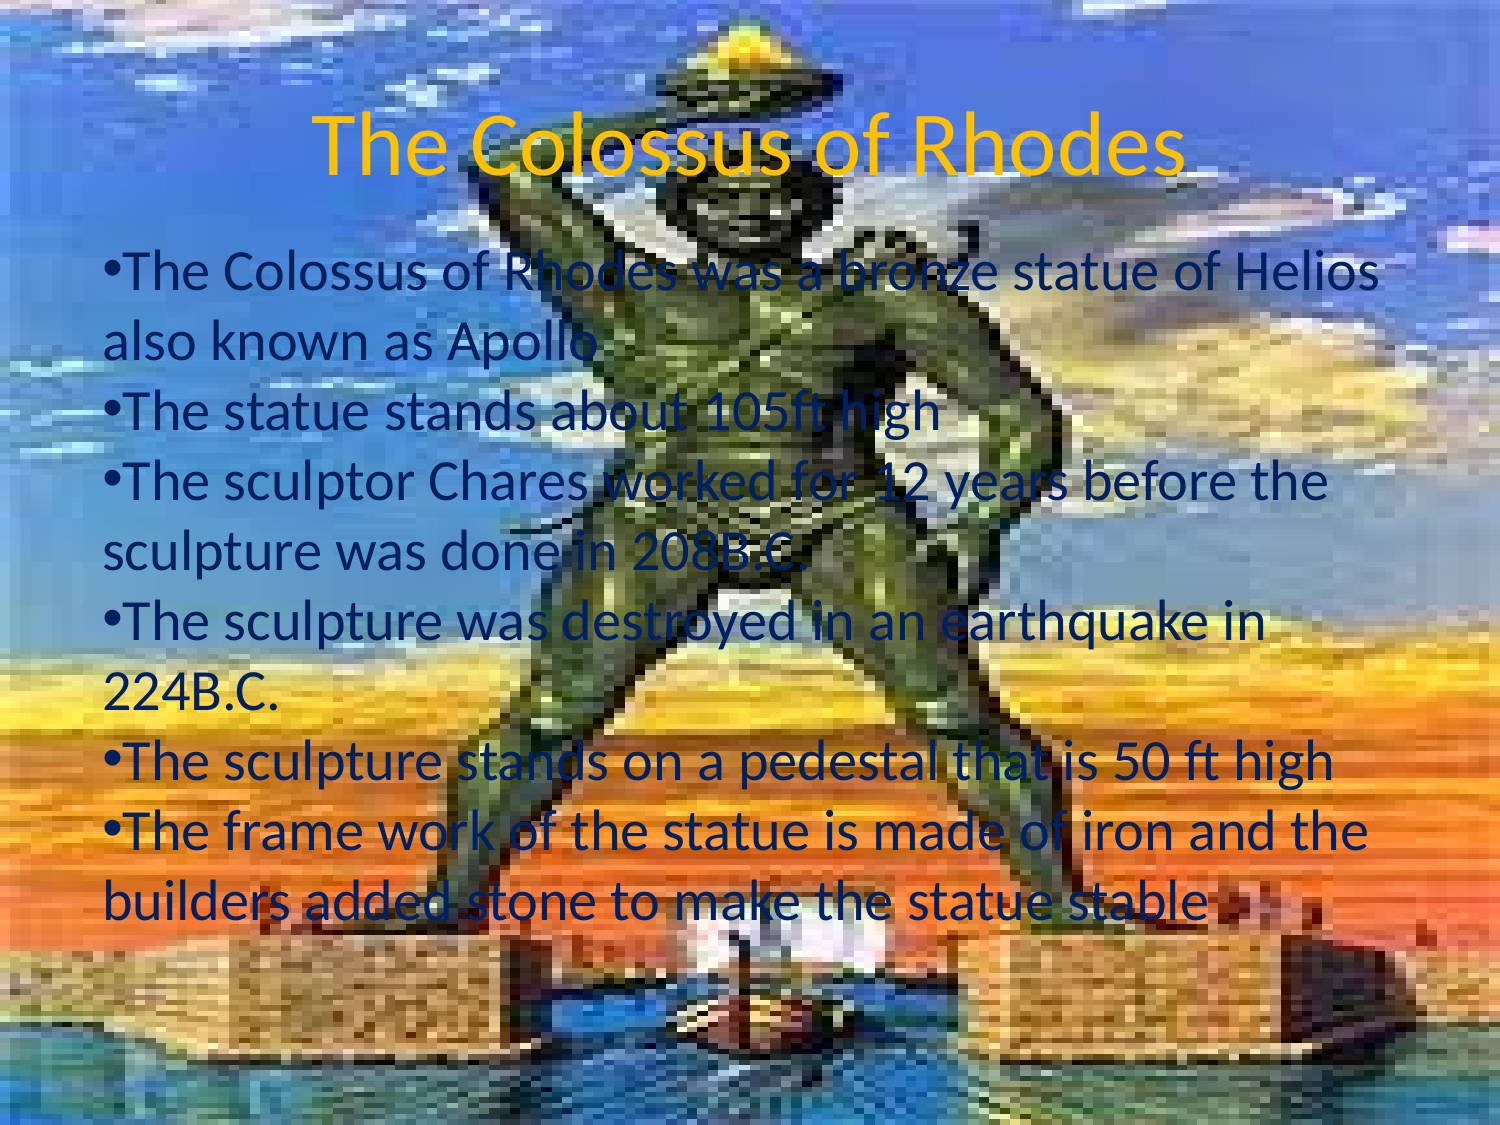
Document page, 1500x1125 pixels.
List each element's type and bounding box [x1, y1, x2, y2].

list [0, 0, 1500, 1125]
